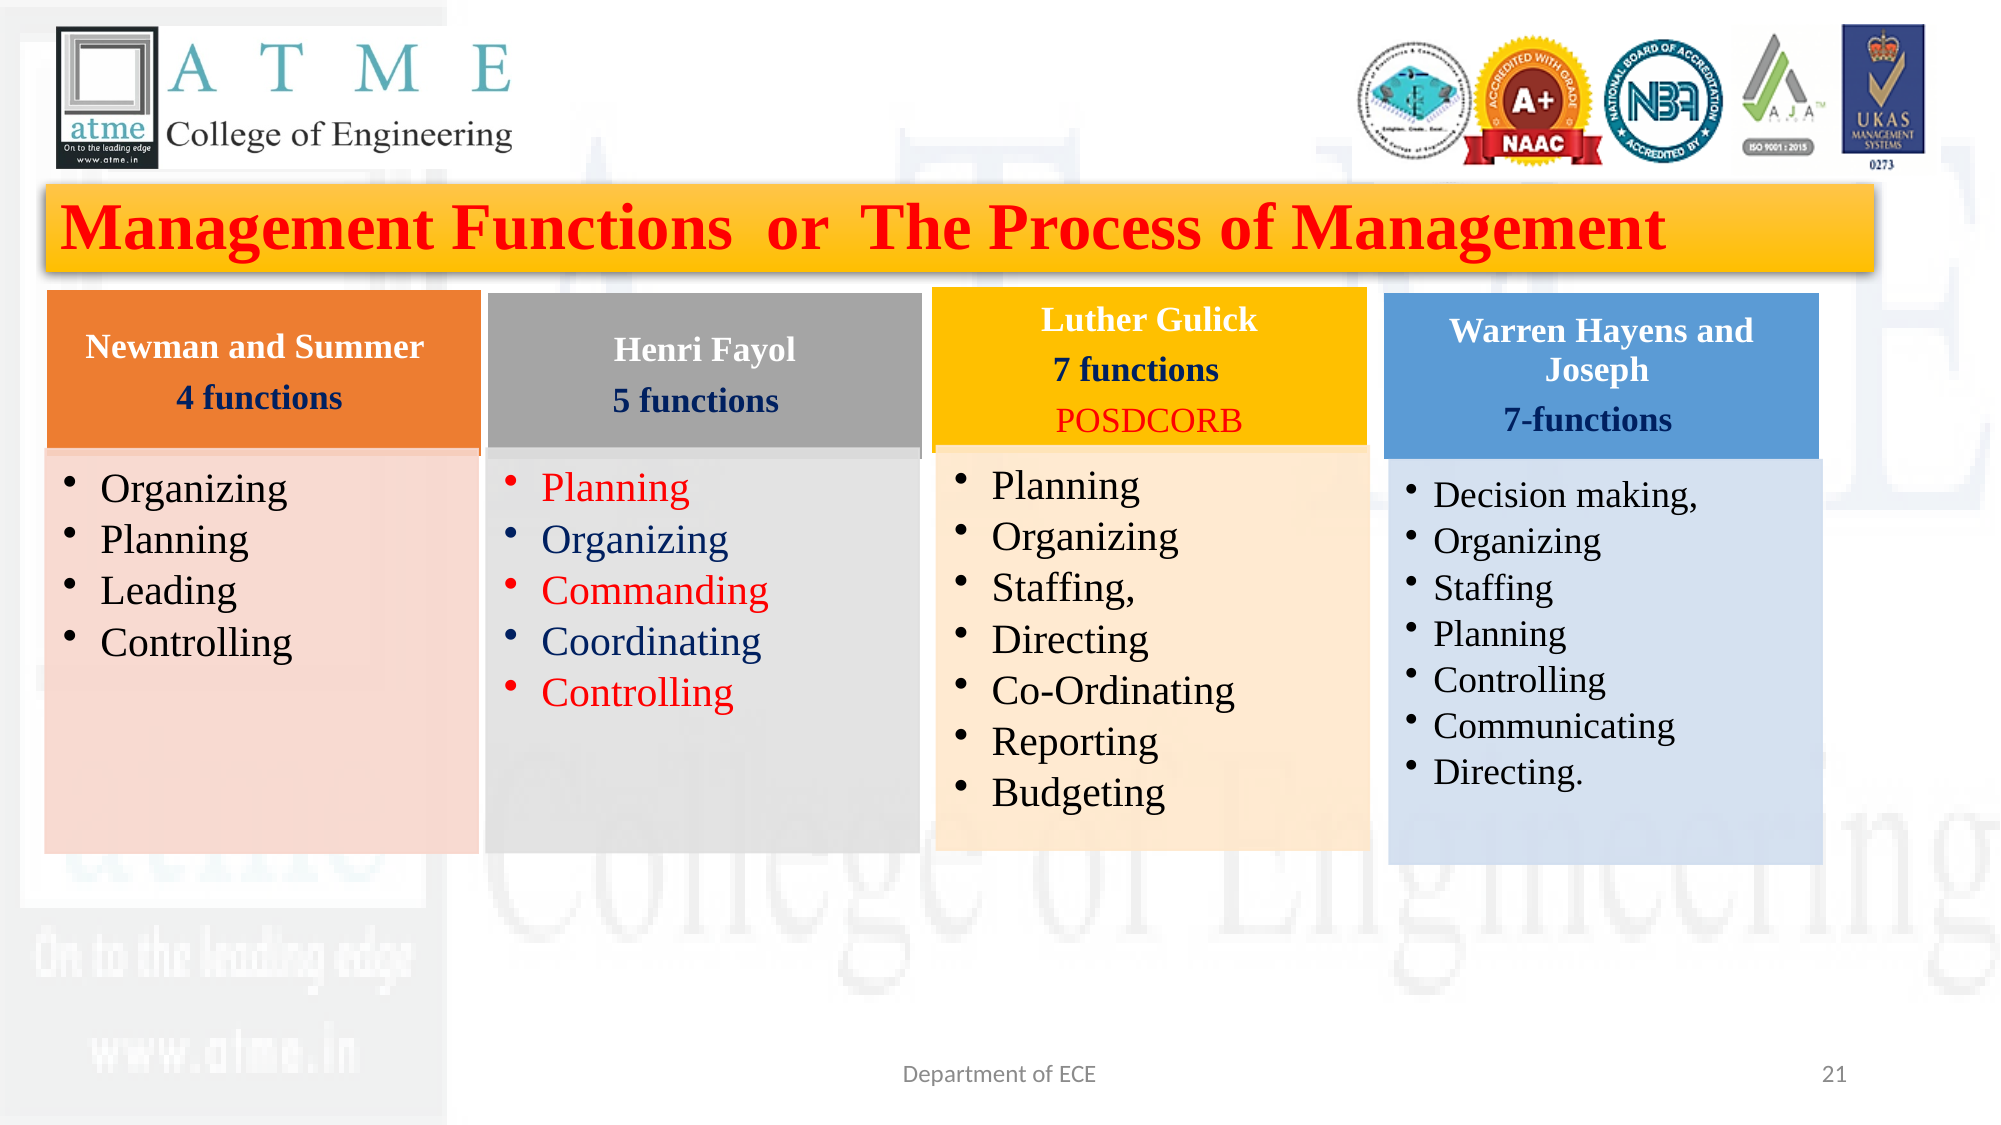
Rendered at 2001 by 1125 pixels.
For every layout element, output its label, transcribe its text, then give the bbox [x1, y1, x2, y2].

picture [1352, 24, 1941, 184]
picture [56, 26, 512, 169]
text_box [45, 236, 1959, 1125]
title Management Functions or The Process of Management [45, 184, 1874, 236]
